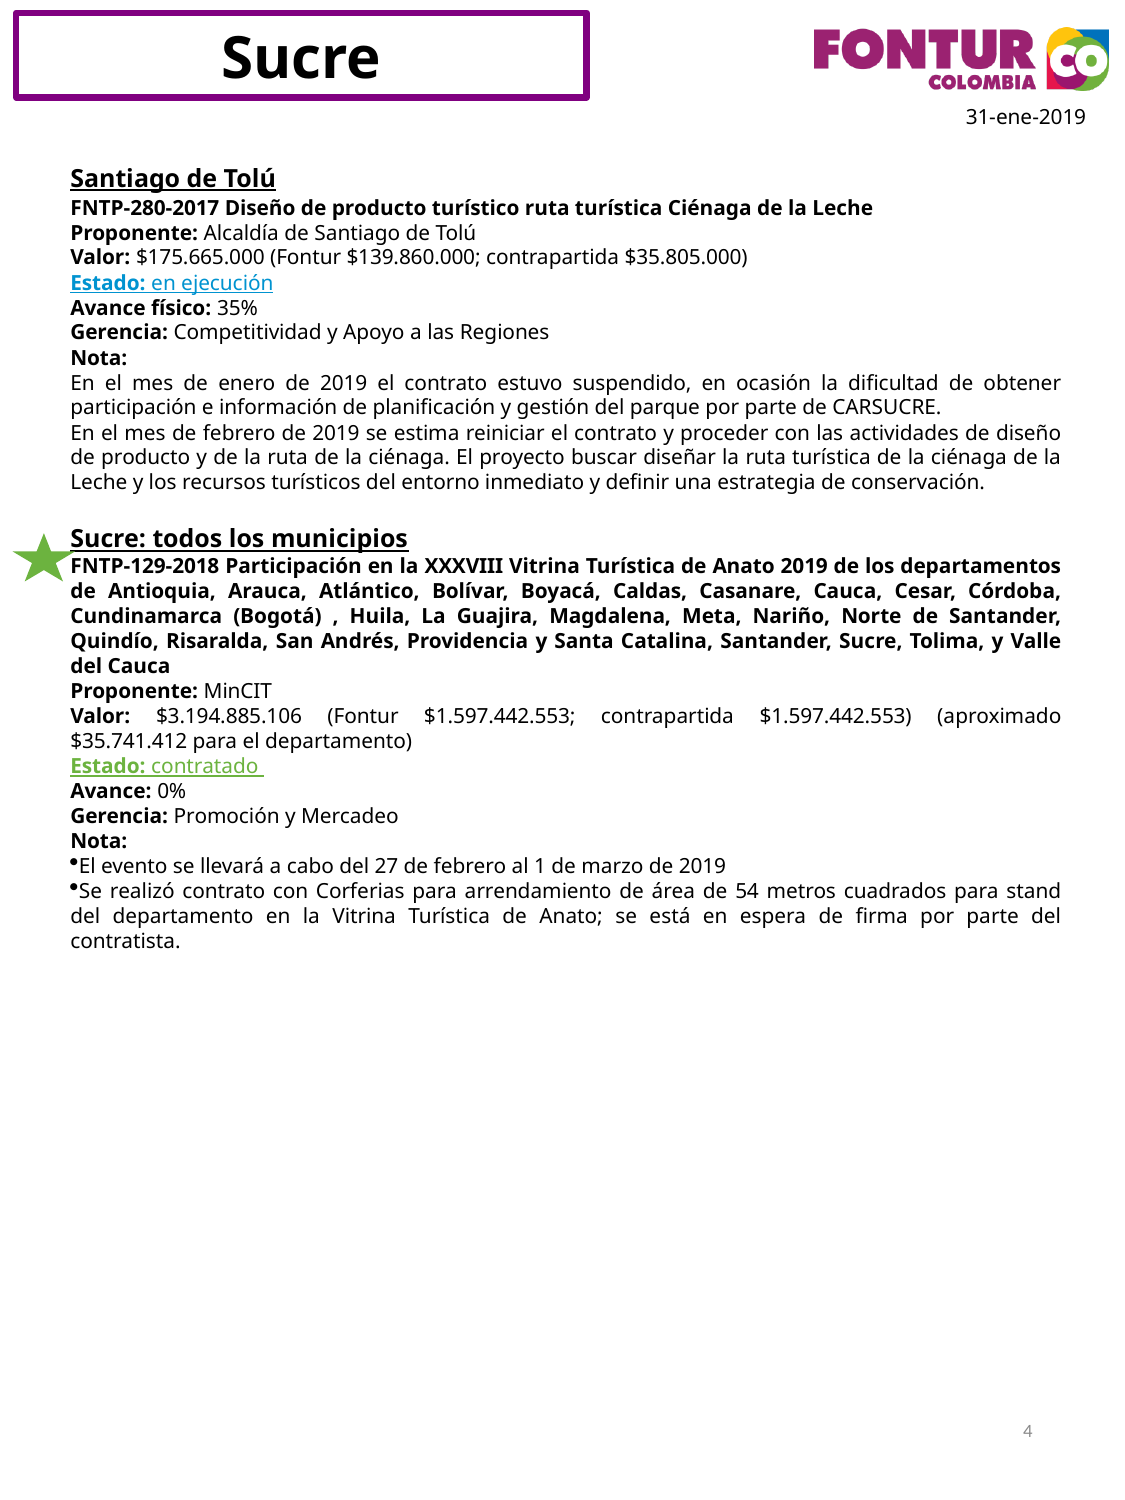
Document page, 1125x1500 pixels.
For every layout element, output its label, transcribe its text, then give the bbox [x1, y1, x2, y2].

picture [814, 27, 1109, 91]
text_box Santiago de Tolú FNTP-280-2017 Diseño de producto turístico ruta turística Ciénaga de la Leche Proponente: Alcaldía de Santiago de Tolú Valor: $175.665.000 (Fontur $139.860.000; contrapartida $35.805.000) Estado: en ejecución Avance físico: 35% Gerencia: Competitividad y Apoyo a las Regiones Nota: En el mes de enero de 2019 el contrato estuvo suspendido, en ocasión la dificultad de obtener participación e información de planificación y gestión del parque por parte de CARSUCRE. En el mes de febrero de 2019 se estima reiniciar el contrato y proceder con las actividades de diseño de producto y de la ruta de la ciénaga. El proyecto buscar diseñar la ruta turística de la ciénaga de la Leche y los recursos turísticos del entorno inmediato y definir una estrategia de conservación. Sucre: todos los municipios FNTP-129-2018 Participación en la XXXVIII Vitrina Turística de Anato 2019 de los departamentos de Antioquia, Arauca, Atlántico, Bolívar, Boyacá, Caldas, Casanare, Cauca, Cesar, Córdoba, Cundinamarca (Bogotá) , Huila, La Guajira, Magdalena, Meta, Nariño, Norte de Santander, Quindío, Risaralda, San Andrés, Providencia y Santa Catalina, Santander, Sucre, Tolima, y Valle del Cauca Proponente: MinCIT Valor: $3.194.885.106 (Fontur $1.597.442.553; contrapartida $1.597.442.553) (aproximado $35.741.412 para el departamento) Estado: contratado Avance: 0% Gerencia: Promoción y Mercadeo Nota: El evento se llevará a cabo del 27 de febrero al 1 de marzo de 2019 Se realizó contrato con Corferias para arrendamiento de área de 54 metros cuadrados para stand del departamento en la Vitrina Turística de Anato; se está en espera de firma por parte del contratista. [55, 128, 1076, 960]
slide_number 4 [794, 1390, 1048, 1471]
text_box 31-ene-2019 [951, 96, 1108, 137]
text_box Sucre [16, 12, 587, 98]
text_box [12, 533, 76, 582]
